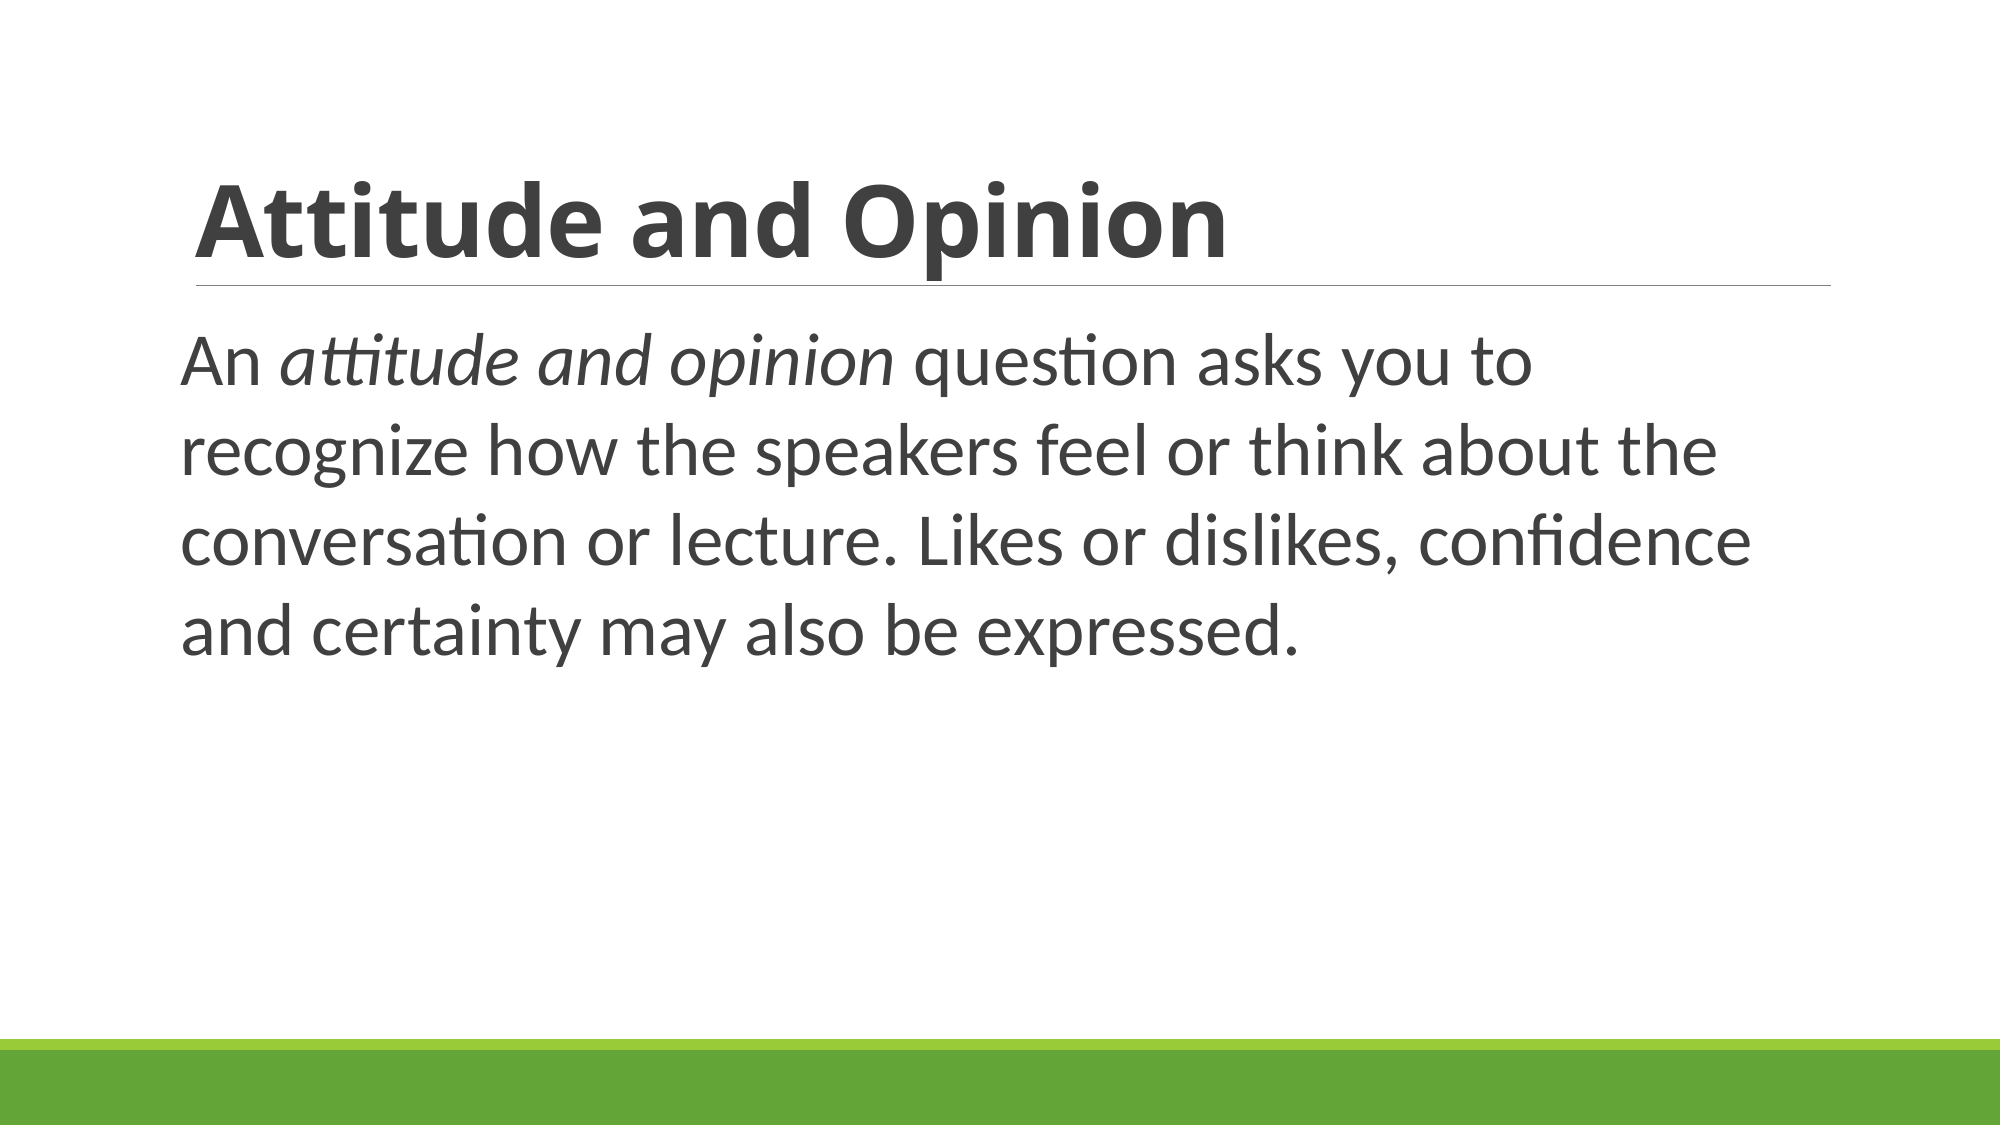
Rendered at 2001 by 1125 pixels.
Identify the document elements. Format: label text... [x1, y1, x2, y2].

title Attitude and Opinion [180, 47, 1830, 285]
list An attitude and opinion question asks you to recognize how the speakers feel or think about the conversation or lecture. Likes or dislikes, confidence and certainty may also be expressed. [180, 302, 1830, 963]
